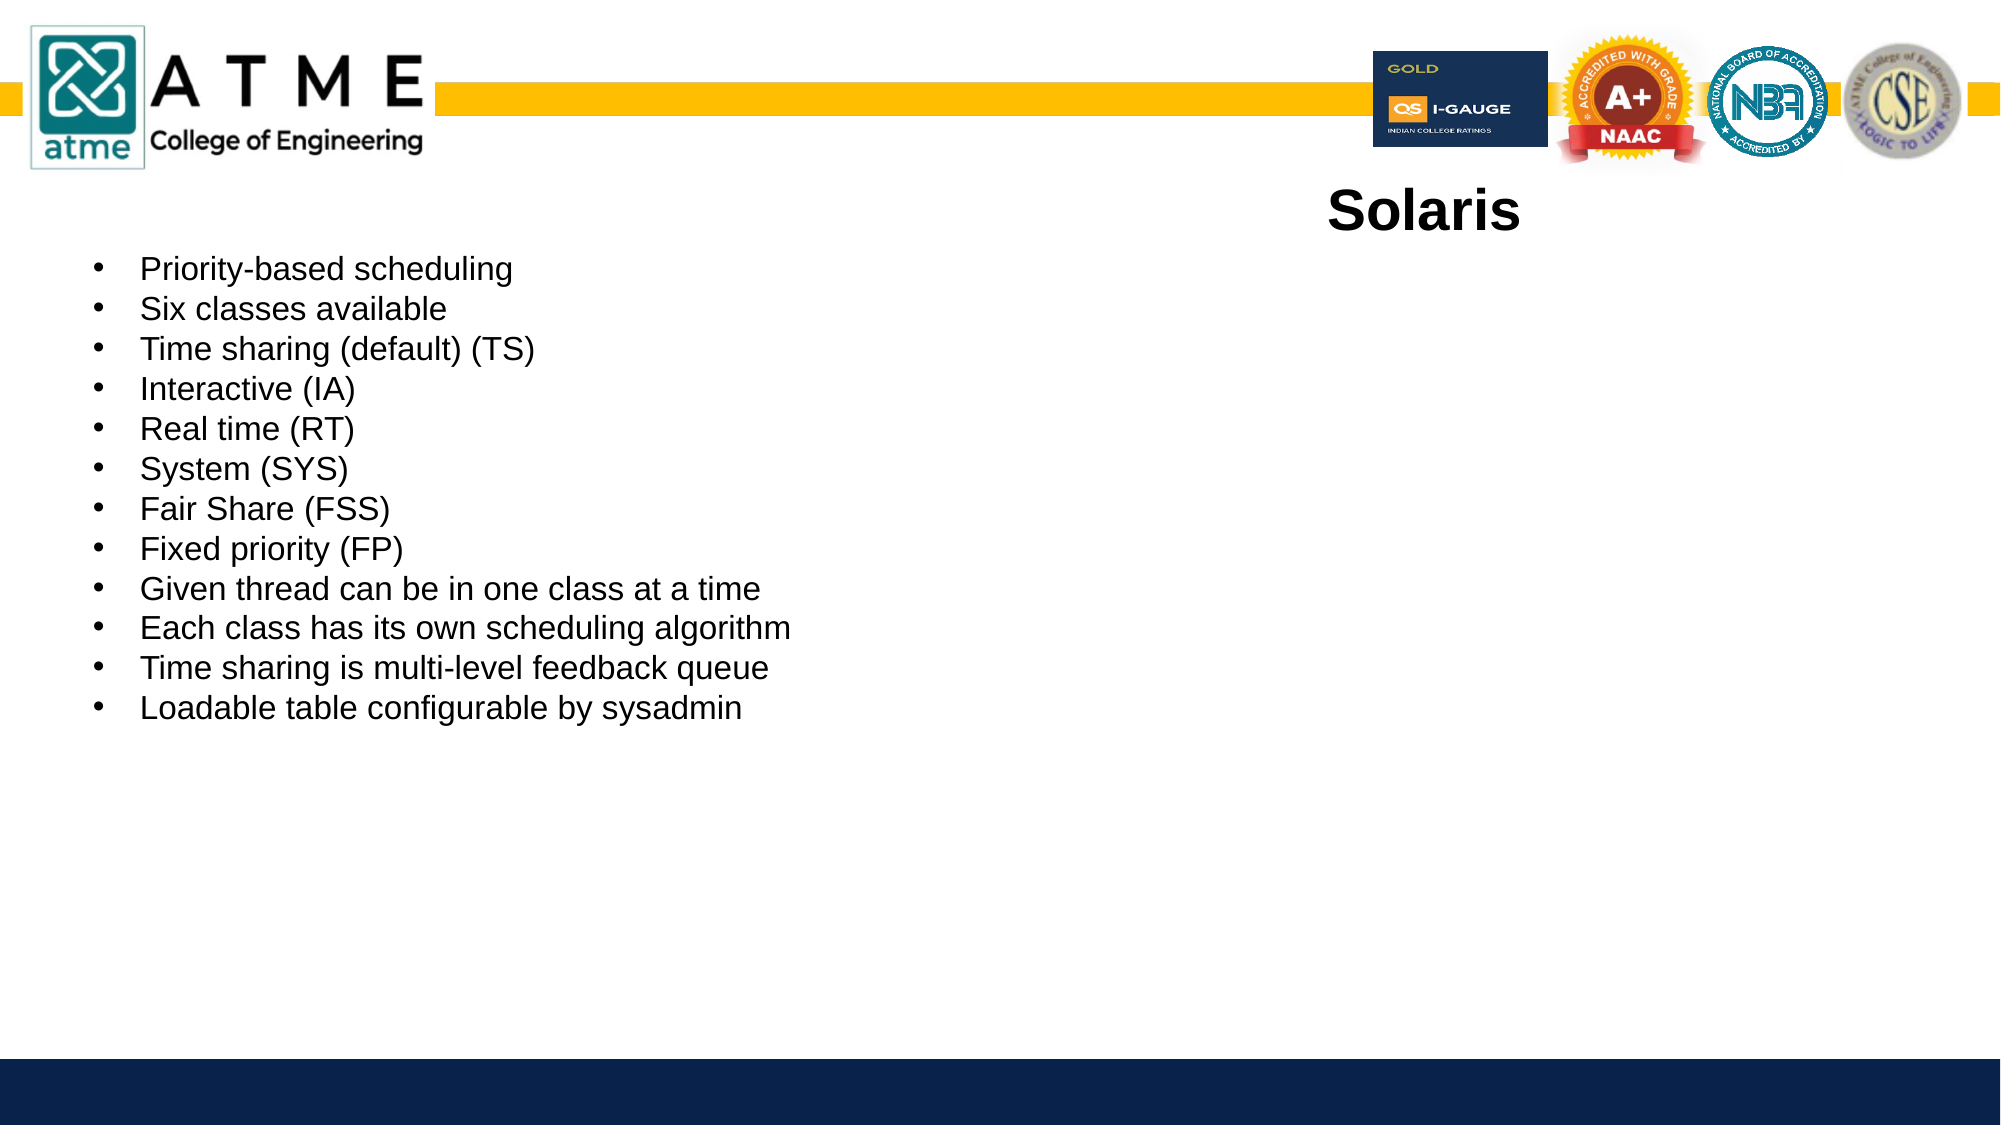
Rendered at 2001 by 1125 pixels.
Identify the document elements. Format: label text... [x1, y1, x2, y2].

picture [1840, 26, 1968, 176]
picture [22, 15, 435, 178]
text_box Priority-based scheduling Six classes available Time sharing (default) (TS) Interactive (IA) Real time (RT) System (SYS) Fair Share (FSS) Fixed priority (FP) Given thread can be in one class at a time Each class has its own scheduling algorithm Time sharing is multi-level feedback queue Loadable table configurable by sysadmin [78, 239, 808, 734]
text_box Solaris [1312, 164, 1538, 250]
picture [1373, 20, 1828, 180]
picture [0, 1059, 2001, 1125]
